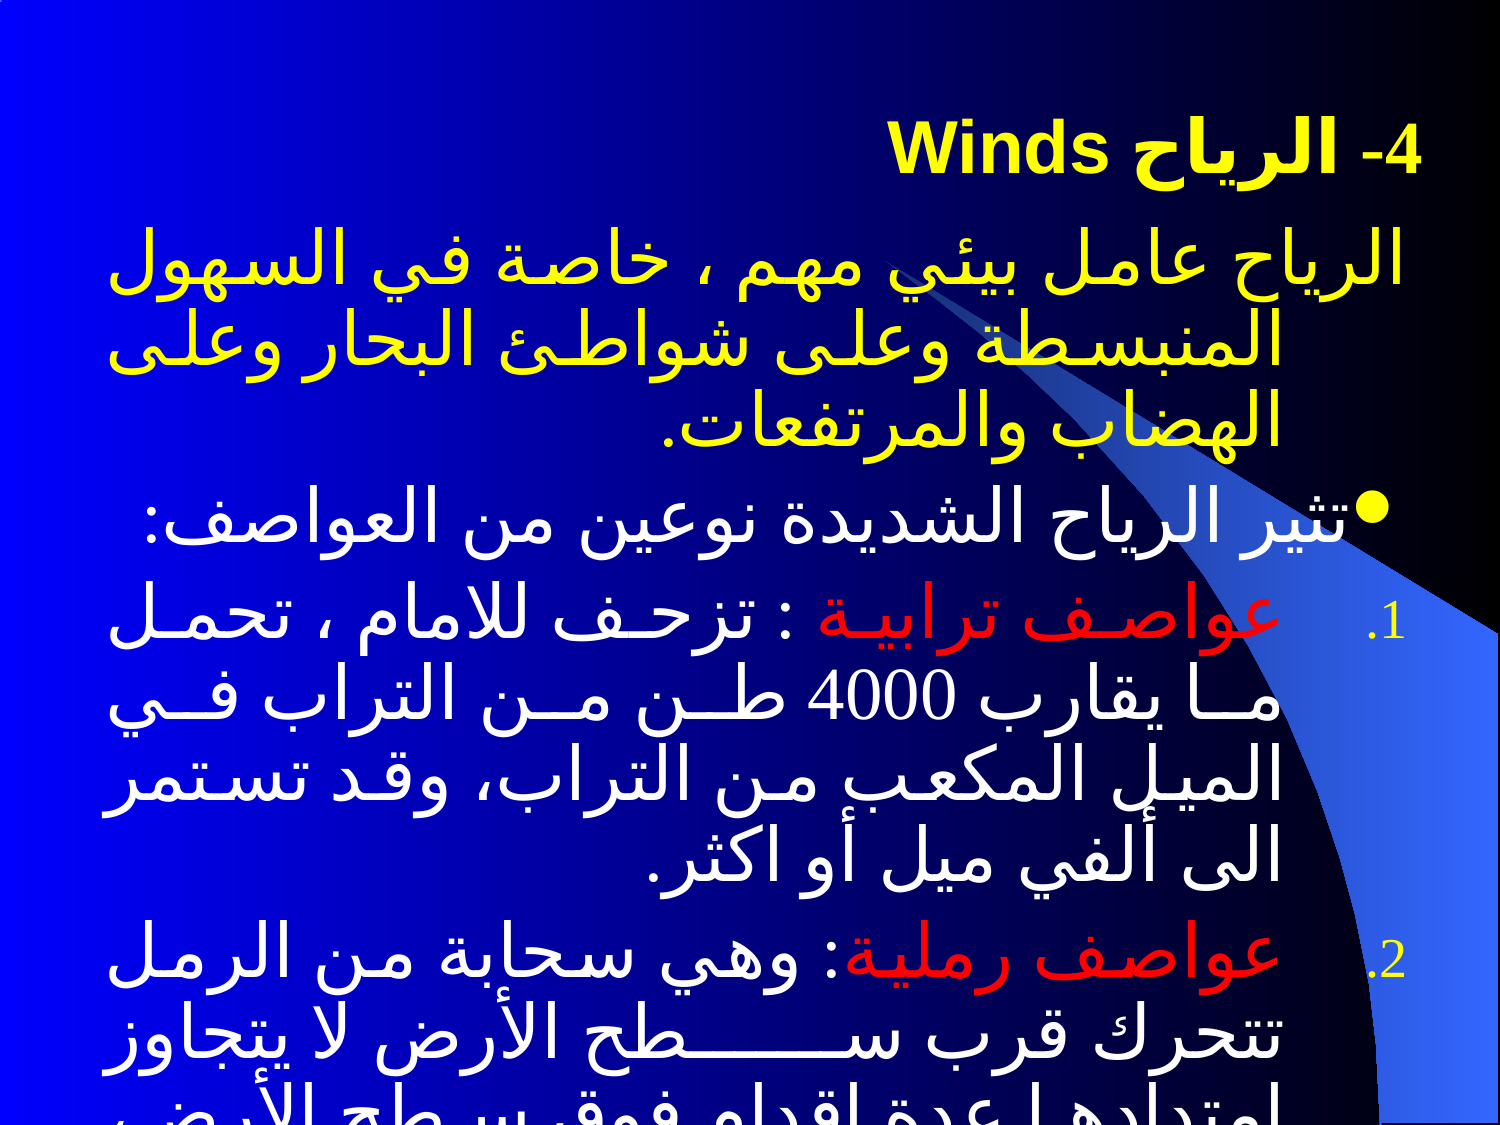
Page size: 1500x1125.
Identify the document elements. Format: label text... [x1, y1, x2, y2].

list الرياح عامل بيئي مهم ، خاصة في السهول المنبسطة وعلى شواطئ البحار وعلى الهضاب والمرتفعات. تثير الرياح الشديدة نوعين من العواصف: عواصف ترابية : تزحف للامام ، تحمل ما يقارب 4000 طن من التراب في الميل المكعب من التراب، وقد تستمر الى ألفي ميل أو اكثر. عواصف رملية: وهي سحابة من الرمل تتحرك قرب سطح الأرض لا يتجاوز امتدادها عدة اقدام فوق سطح الأرض، وهي هبات من الرمل تدفعها الرياح. [74, 212, 1438, 1063]
title 4- الرياح Winds [112, 49, 1439, 238]
